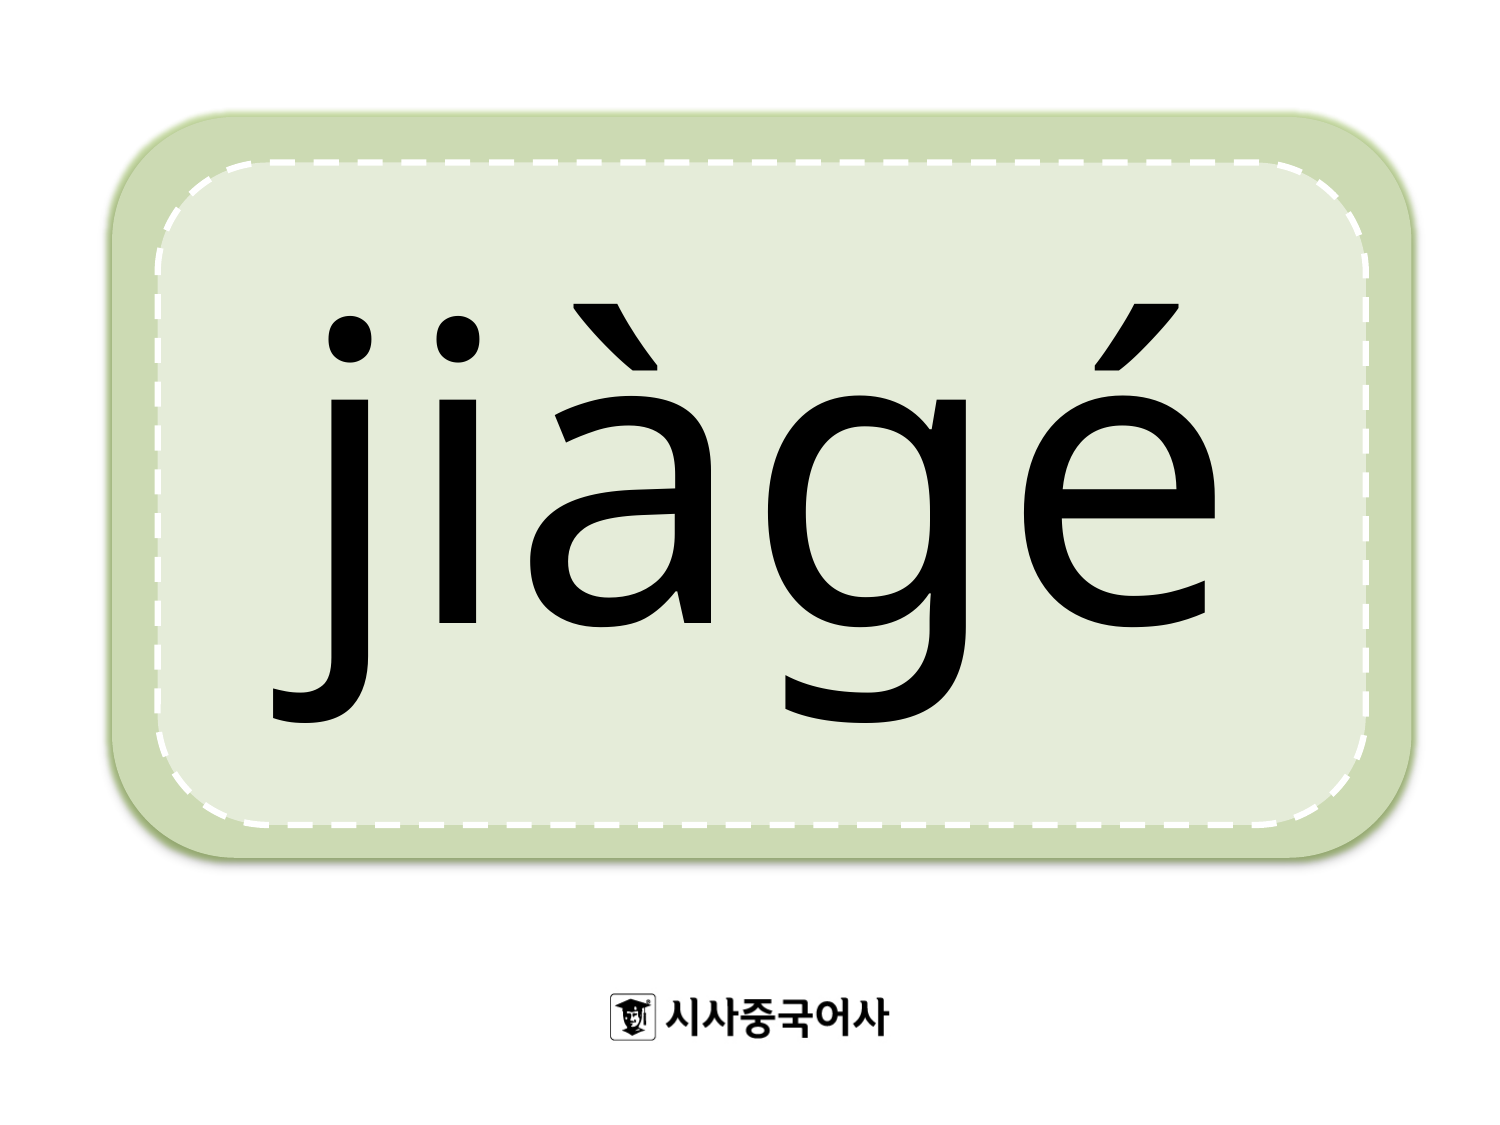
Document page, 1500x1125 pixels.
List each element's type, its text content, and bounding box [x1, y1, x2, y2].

text_box jiàgé [162, 125, 1371, 788]
picture [602, 987, 898, 1047]
